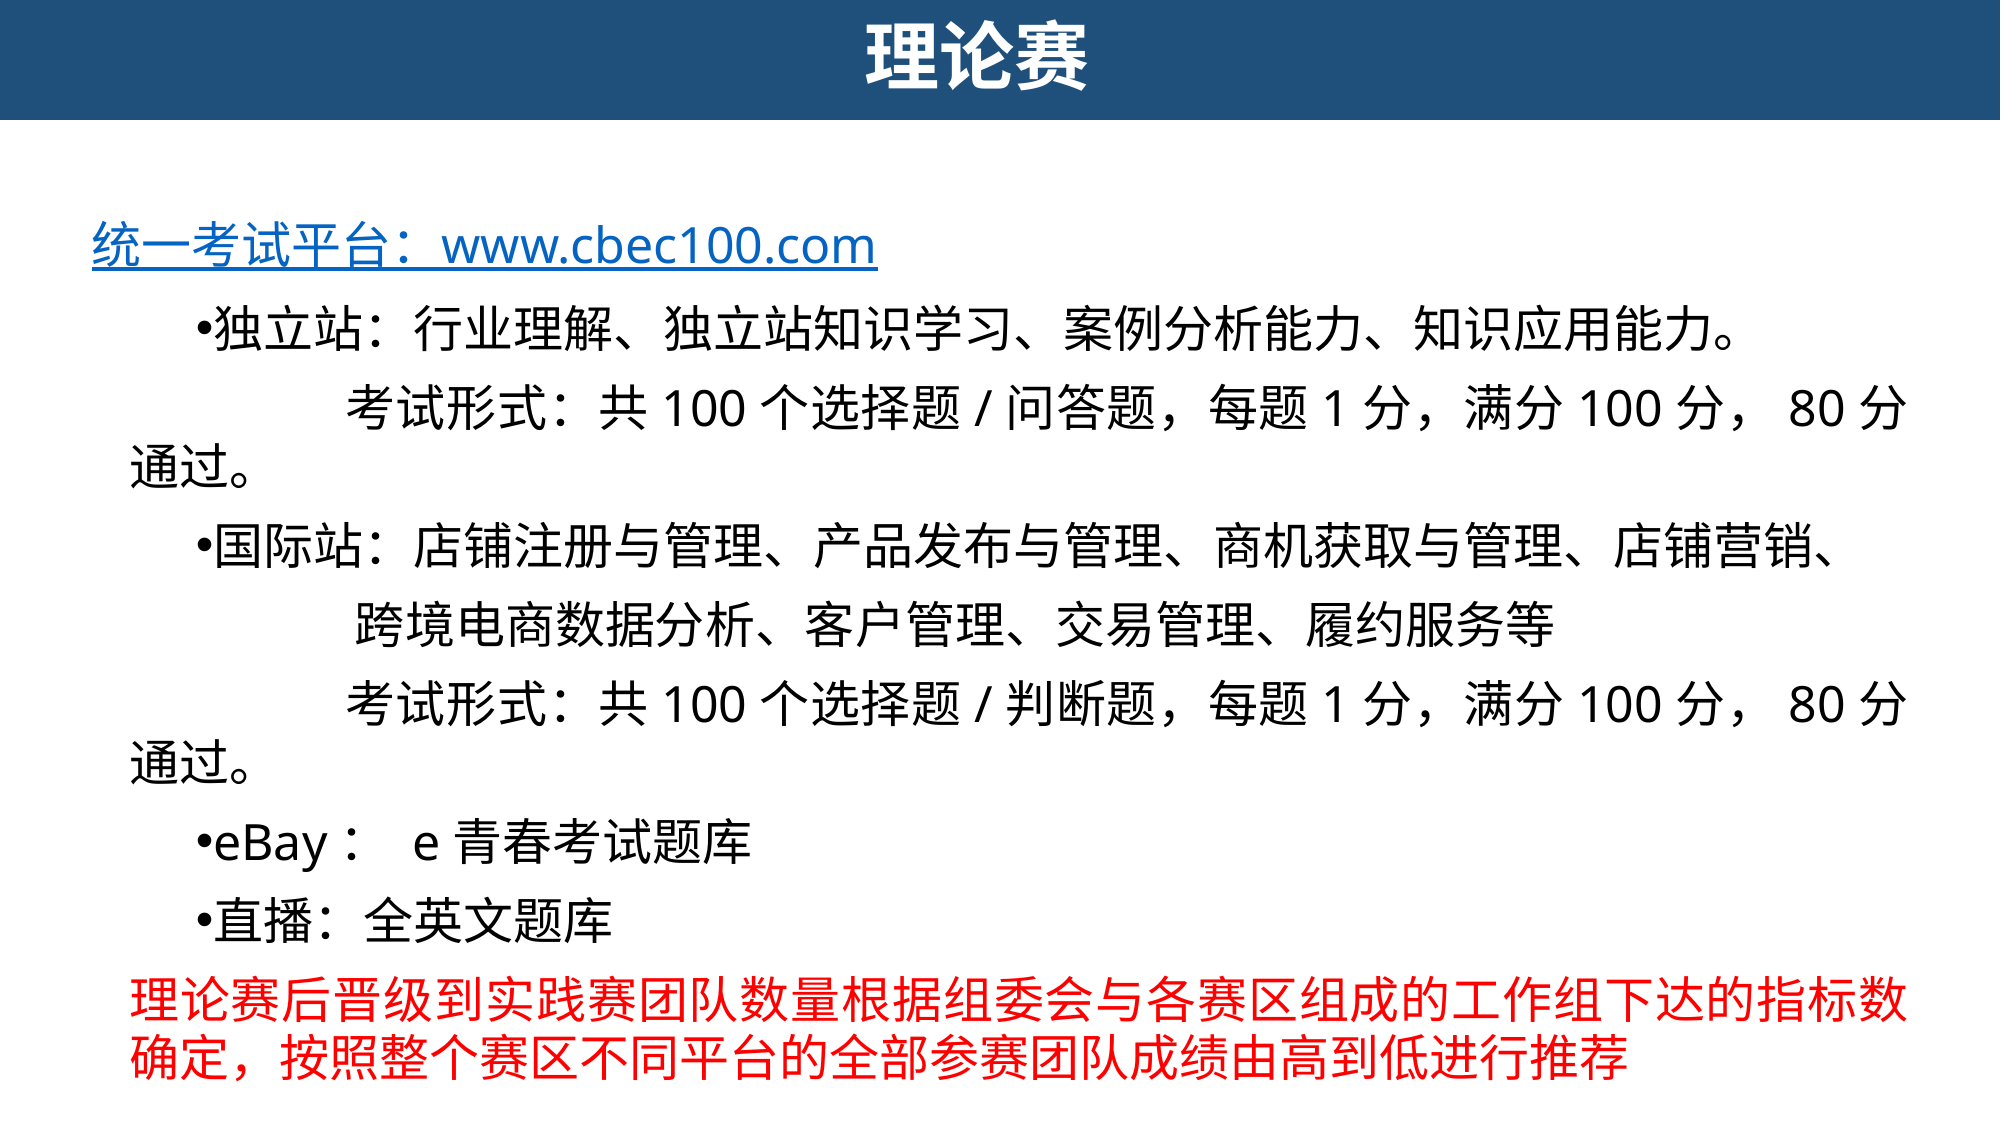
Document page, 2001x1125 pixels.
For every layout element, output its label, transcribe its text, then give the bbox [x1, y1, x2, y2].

list 统一考试平台：www.cbec100.com 独立站：行业理解、独立站知识学习、案例分析能力、知识应用能力。 考试形式：共100个选择题/问答题，每题1分，满分100分，80分通过。 国际站：店铺注册与管理、产品发布与管理、商机获取与管理、店铺营销、 跨境电商数据分析、客户管理、交易管理、履约服务等 考试形式：共100个选择题/判断题，每题1分，满分100分，80分通过。 eBay： e青春考试题库 直播：全英文题库 理论赛后晋级到实践赛团队数量根据组委会与各赛区组成的工作组下达的指标数确定，按照整个赛区不同平台的全部参赛团队成绩由高到低进行推荐 [76, 205, 1924, 972]
picture [0, 0, 2000, 120]
